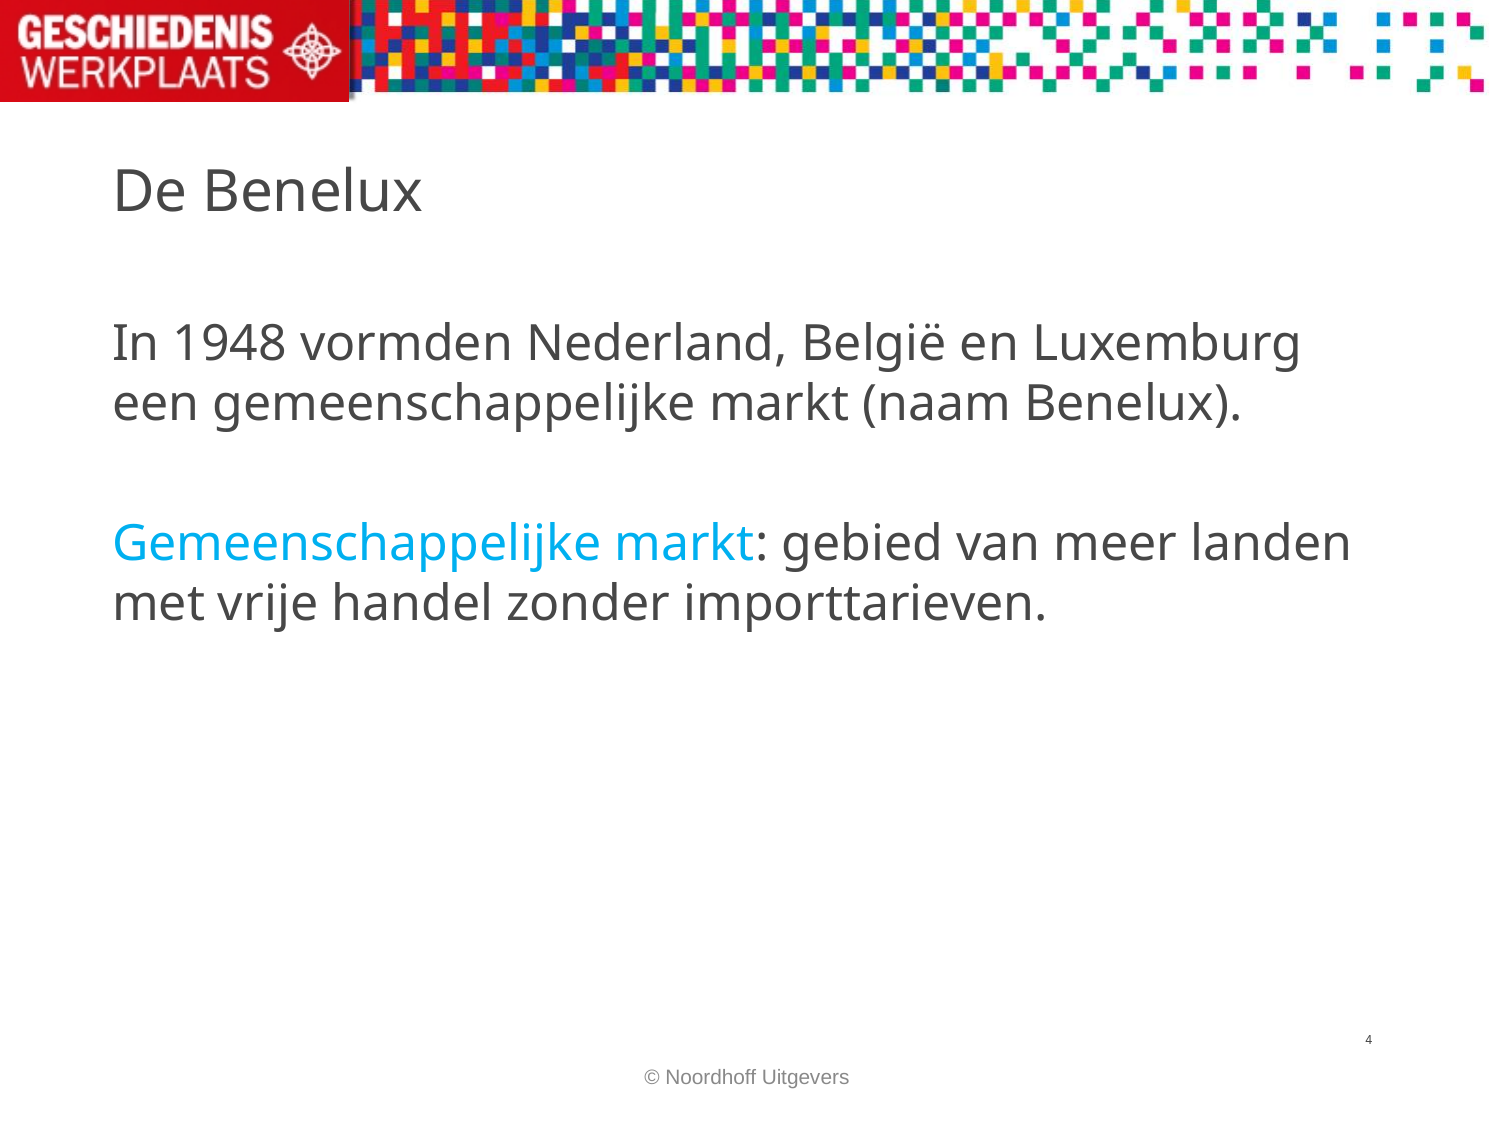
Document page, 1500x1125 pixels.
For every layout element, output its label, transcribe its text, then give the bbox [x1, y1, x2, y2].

title De Benelux [112, 145, 1401, 256]
picture [0, 0, 1500, 1125]
text_box © Noordhoff Uitgevers [512, 1045, 988, 1106]
slide_number 4 [1325, 1025, 1388, 1063]
list In 1948 vormden Nederland, België en Luxemburg een gemeenschappelijke markt (naam Benelux). Gemeenschappelijke markt: gebied van meer landen met vrije handel zonder importtarieven. [112, 302, 1409, 988]
